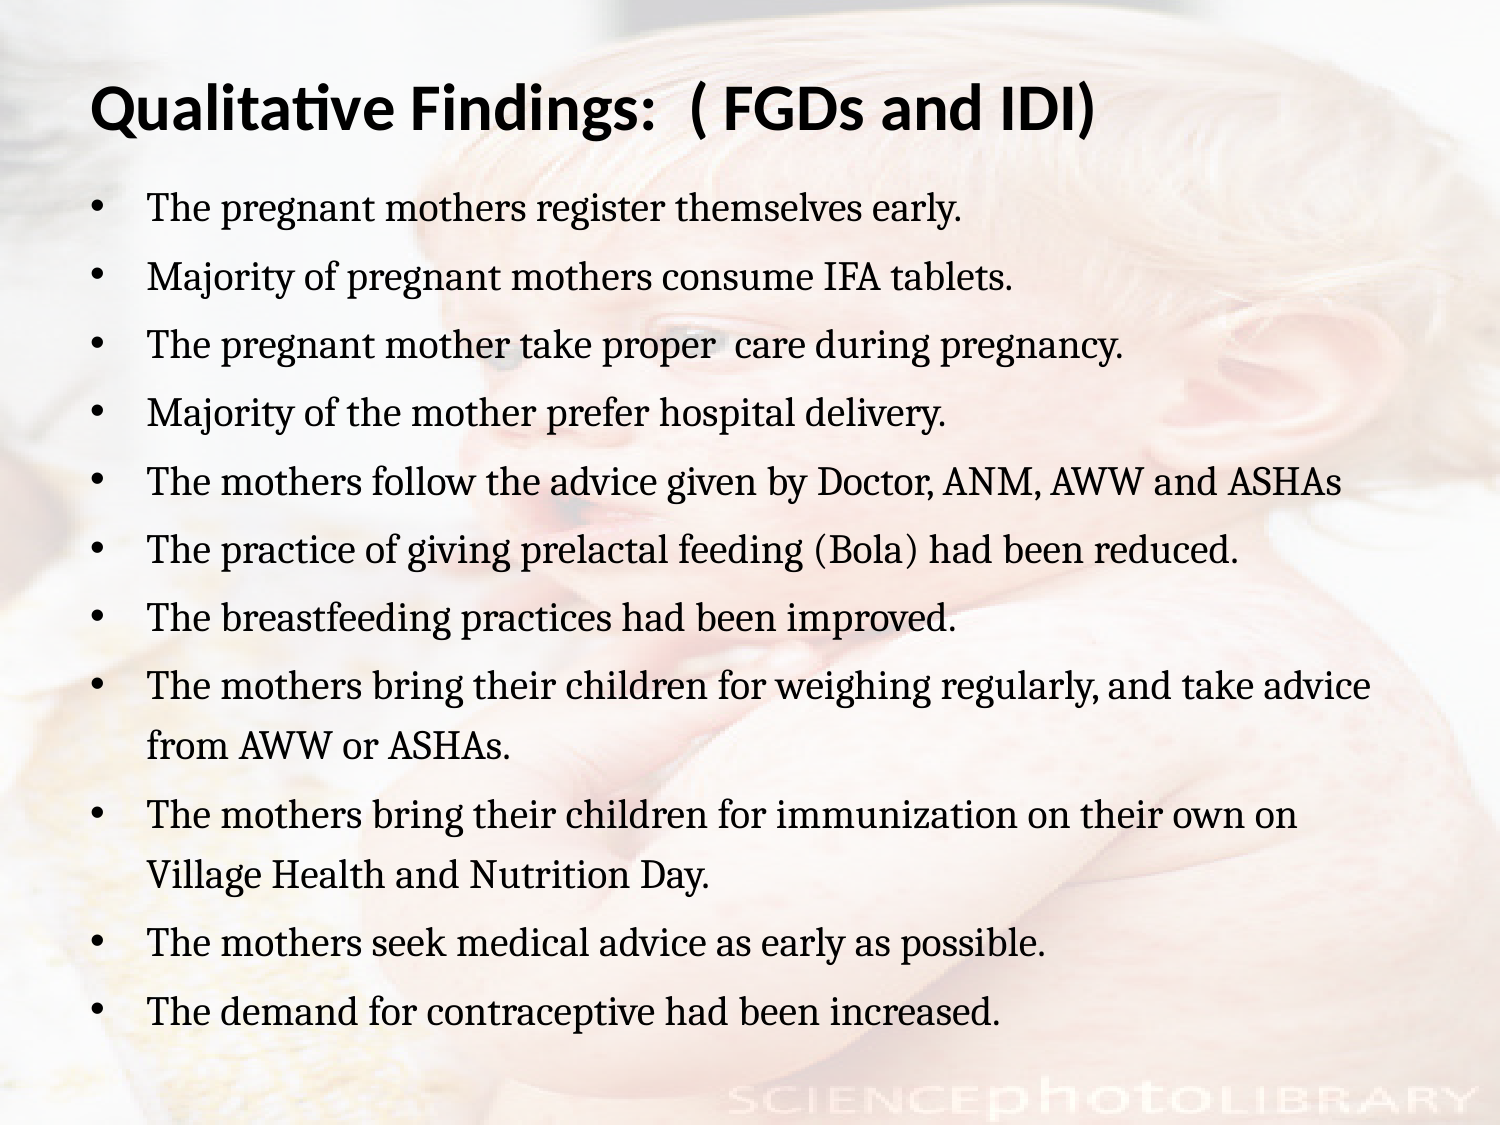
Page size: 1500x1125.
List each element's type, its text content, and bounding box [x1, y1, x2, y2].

title Qualitative Findings: ( FGDs and IDI) [75, 45, 1425, 162]
list The pregnant mothers register themselves early. Majority of pregnant mothers consume IFA tablets. The pregnant mother take proper care during pregnancy. Majority of the mother prefer hospital delivery. The mothers follow the advice given by Doctor, ANM, AWW and ASHAs The practice of giving prelactal feeding (Bola) had been reduced. The breastfeeding practices had been improved. The mothers bring their children for weighing regularly, and take advice from AWW or ASHAs. The mothers bring their children for immunization on their own on Village Health and Nutrition Day. The mothers seek medical advice as early as possible. The demand for contraceptive had been increased. [75, 162, 1425, 1075]
